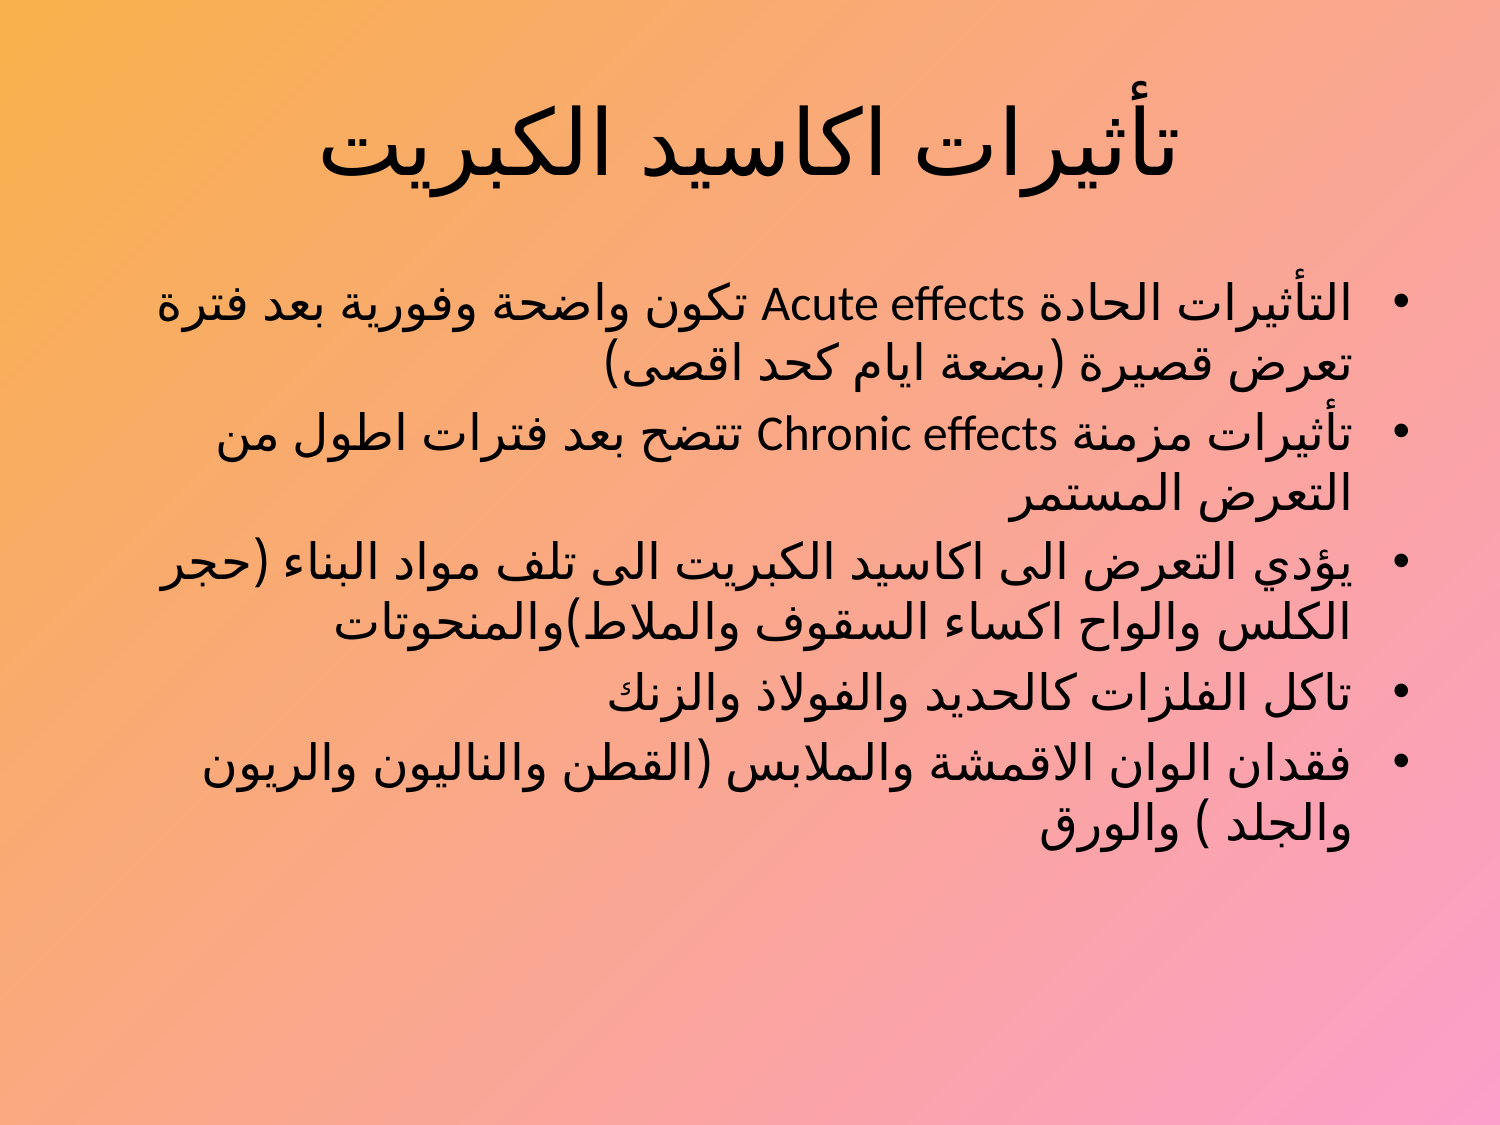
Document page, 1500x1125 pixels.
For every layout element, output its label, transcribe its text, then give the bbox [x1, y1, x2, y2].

list التأثيرات الحادة Acute effects تكون واضحة وفورية بعد فترة تعرض قصيرة (بضعة ايام كحد اقصى) تأثيرات مزمنة Chronic effects تتضح بعد فترات اطول من التعرض المستمر يؤدي التعرض الى اكاسيد الكبريت الى تلف مواد البناء (حجر الكلس والواح اكساء السقوف والملاط)والمنحوتات تاكل الفلزات كالحديد والفولاذ والزنك فقدان الوان الاقمشة والملابس (القطن والناليون والريون والجلد ) والورق [75, 262, 1425, 1005]
title تأثيرات اكاسيد الكبريت [75, 45, 1425, 233]
